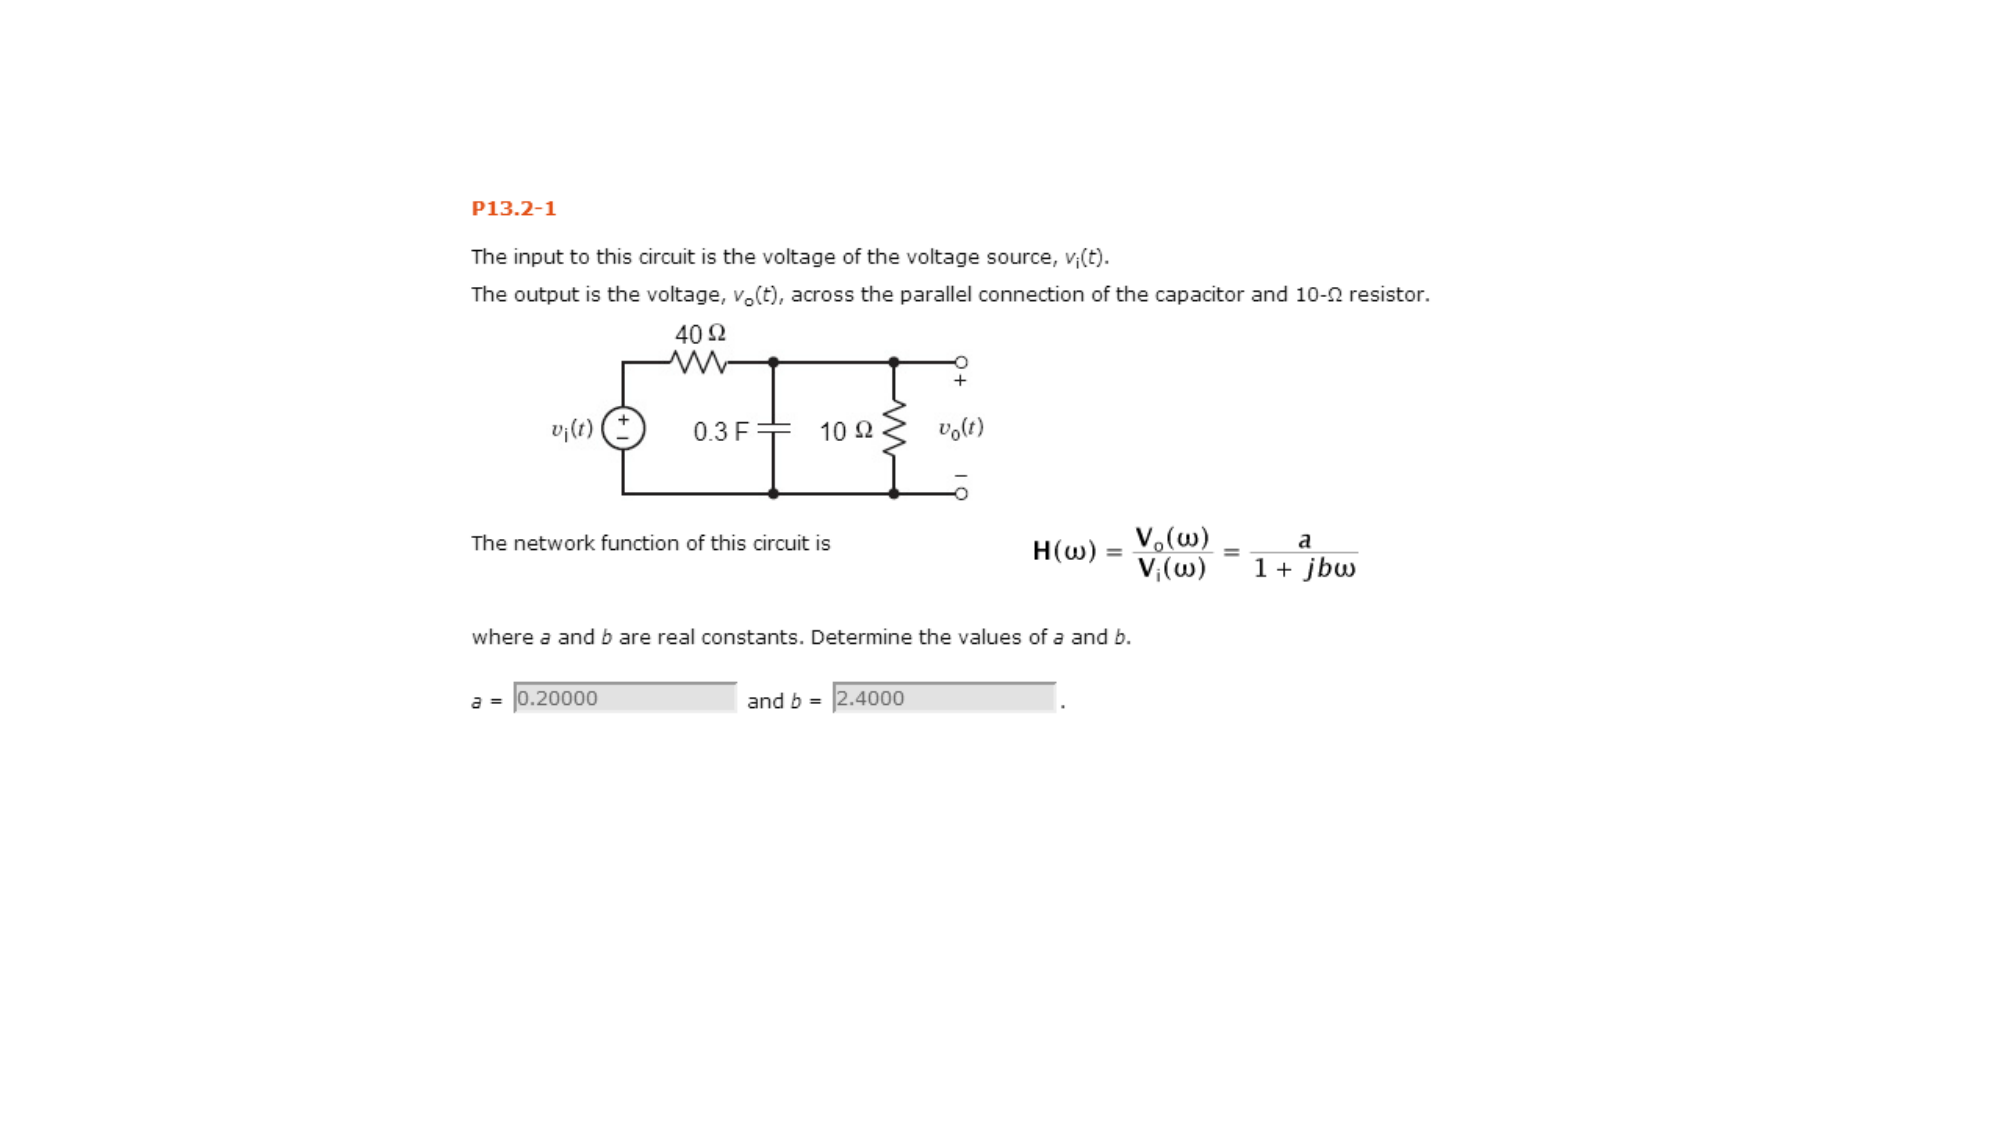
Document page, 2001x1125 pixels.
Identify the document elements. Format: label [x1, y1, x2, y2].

picture [456, 189, 1462, 718]
